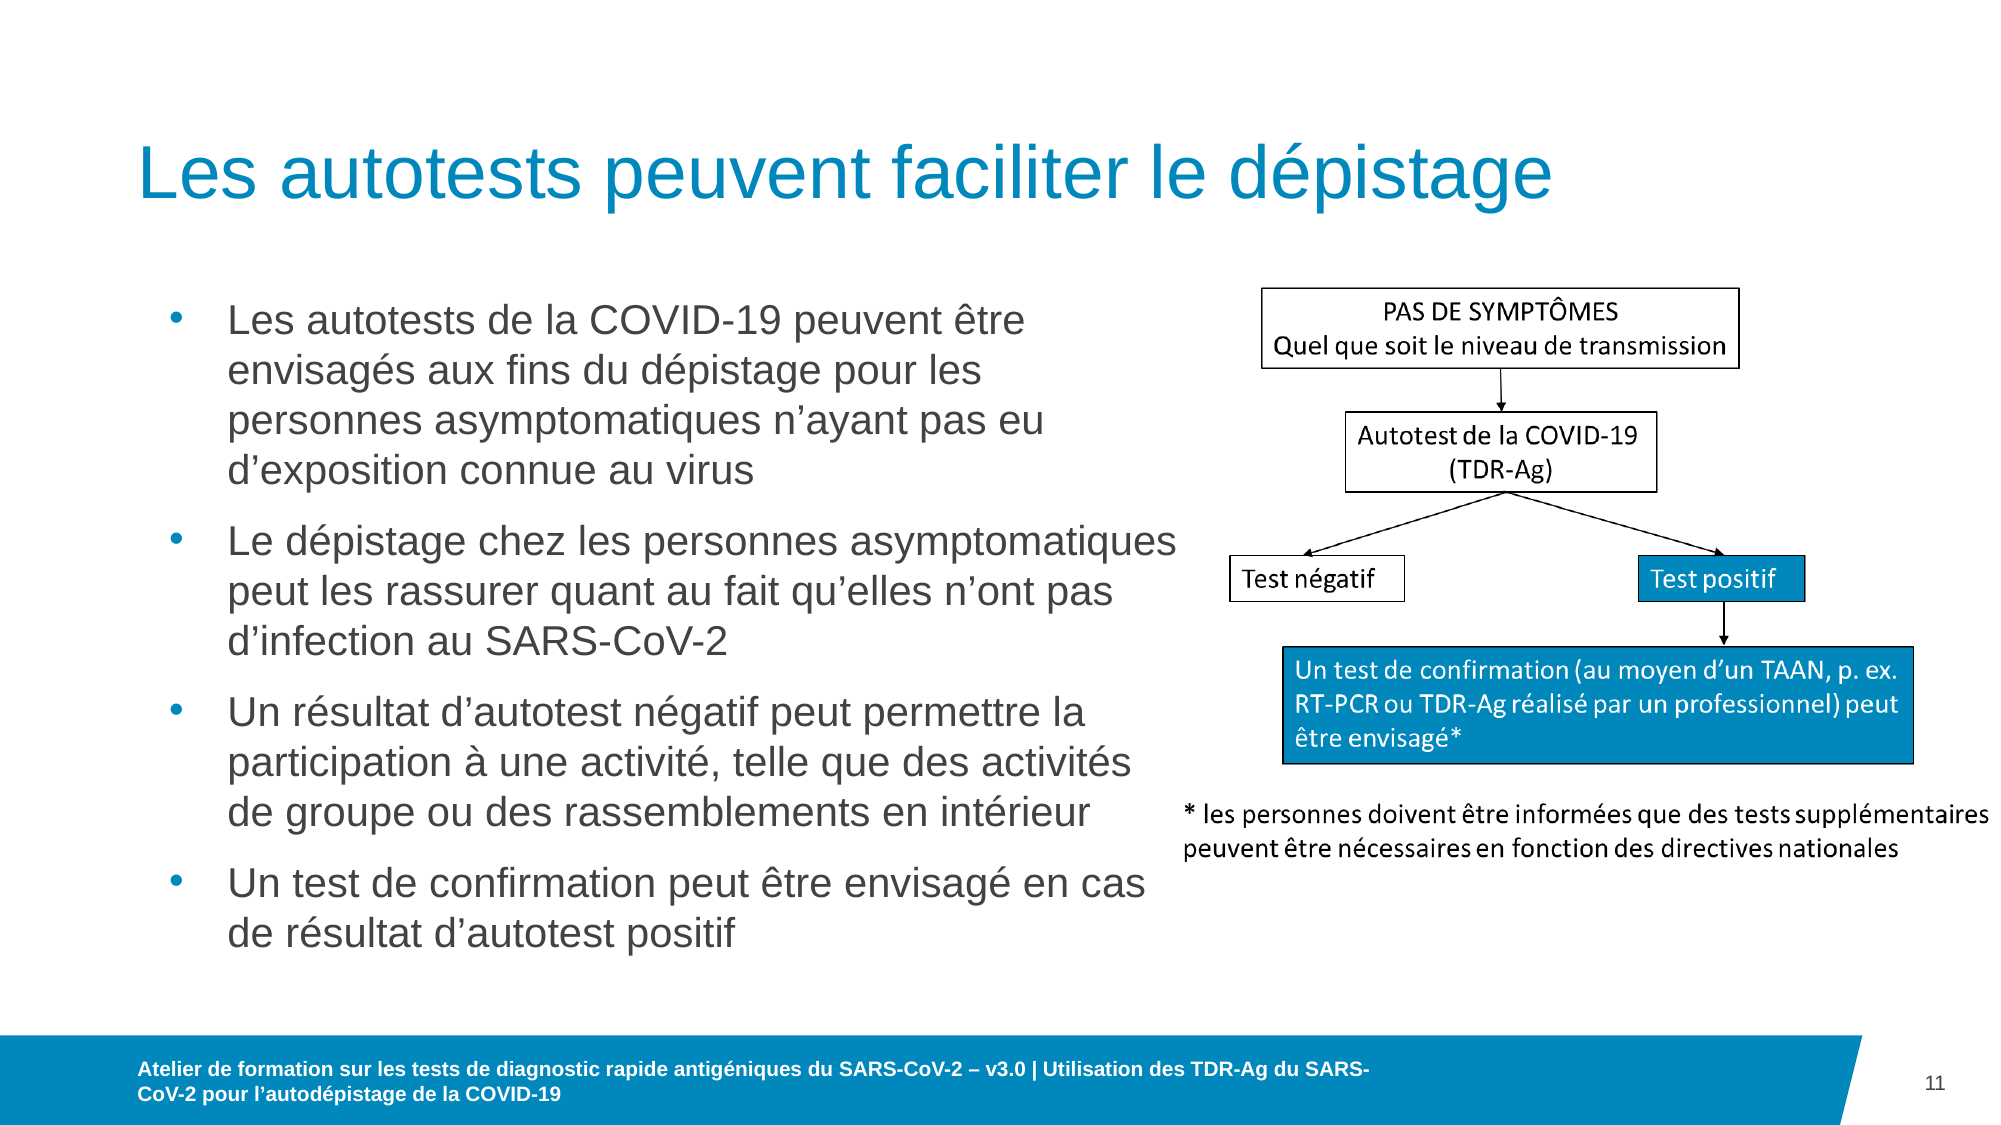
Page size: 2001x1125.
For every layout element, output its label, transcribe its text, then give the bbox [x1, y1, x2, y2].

picture [1164, 284, 2000, 883]
title Les autotests peuvent faciliter le dépistage [137, 59, 1863, 215]
slide_number 11 [1862, 1035, 1947, 1125]
list Les autotests de la COVID-19 peuvent être envisagés aux fins du dépistage pour les personnes asymptomatiques n’ayant pas eu d’exposition connue au virus Le dépistage chez les personnes asymptomatiques peut les rassurer quant au fait qu’elles n’ont pas d’infection au SARS-CoV-2 Un résultat d’autotest négatif peut permettre la participation à une activité, telle que des activités de groupe ou des rassemblements en intérieur Un test de confirmation peut être envisagé en cas de résultat d’autotest positif [137, 284, 1198, 1014]
footer Atelier de formation sur les tests de diagnostic rapide antigéniques du SARS-CoV-2 – v3.0 | Utilisation des TDR-Ag du SARS-CoV-2 pour l’autodépistage de la COVID-19 [137, 1039, 1392, 1122]
